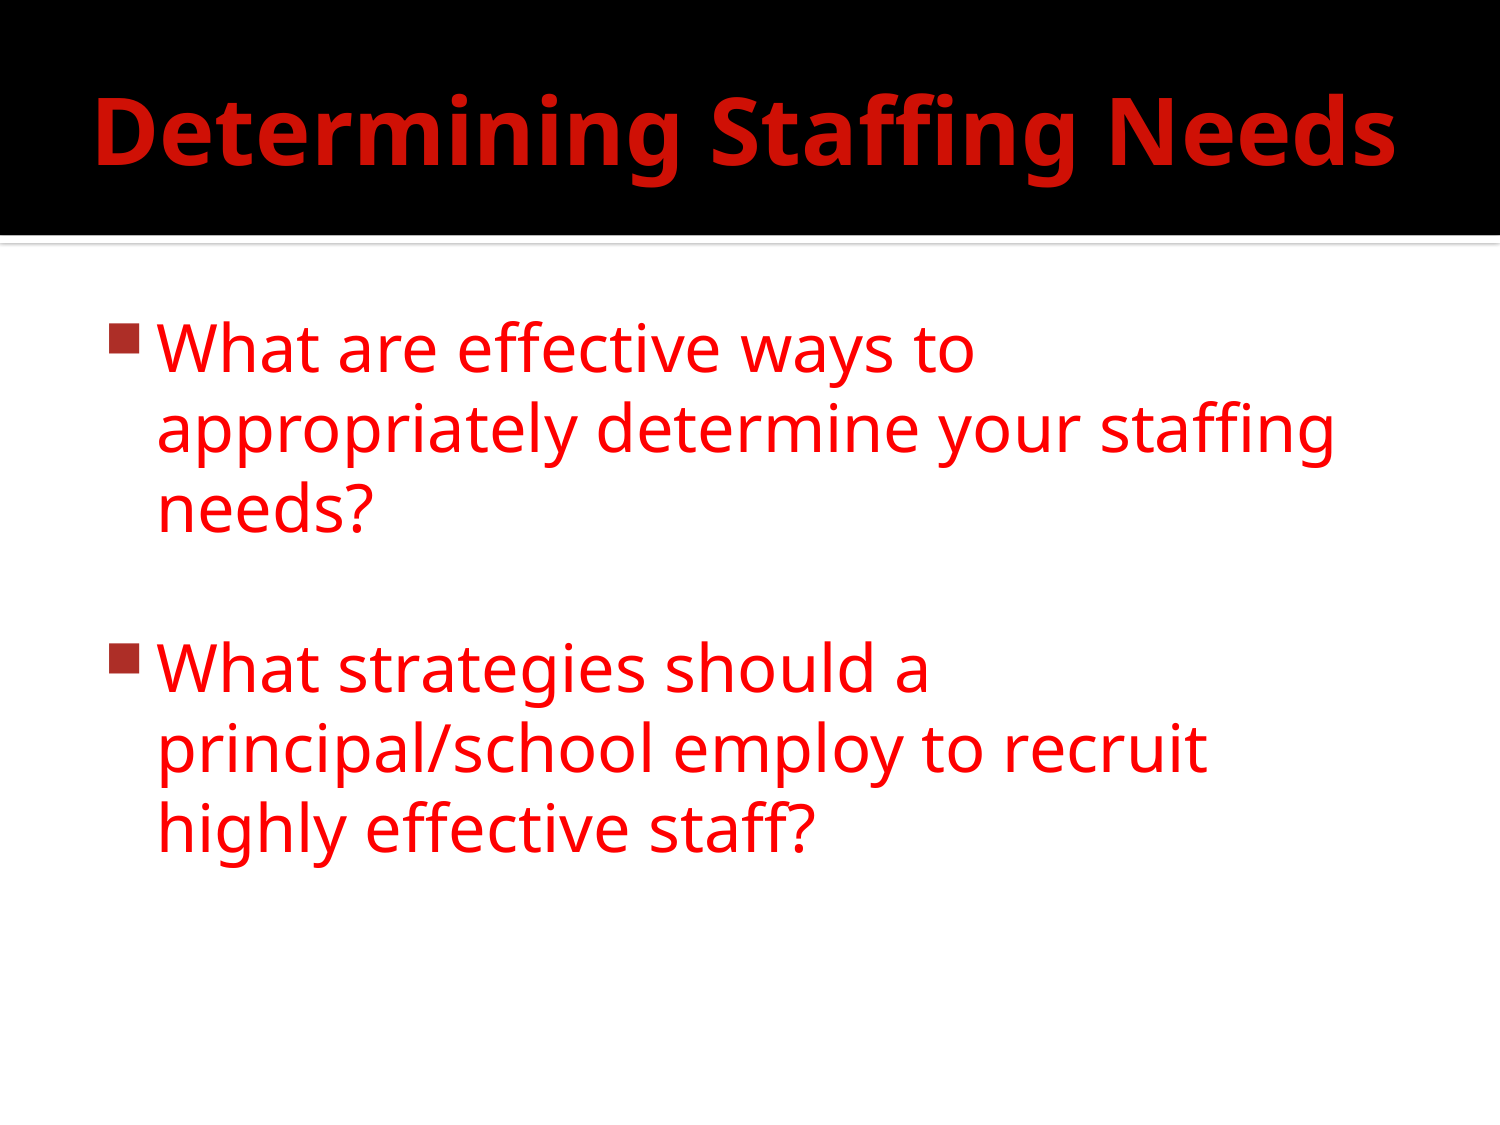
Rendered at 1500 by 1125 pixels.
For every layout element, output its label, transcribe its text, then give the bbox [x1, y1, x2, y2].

title Determining Staffing Needs [75, 25, 1425, 231]
list What are effective ways to appropriately determine your staffing needs? What strategies should a principal/school employ to recruit highly effective staff? [75, 291, 1425, 1050]
